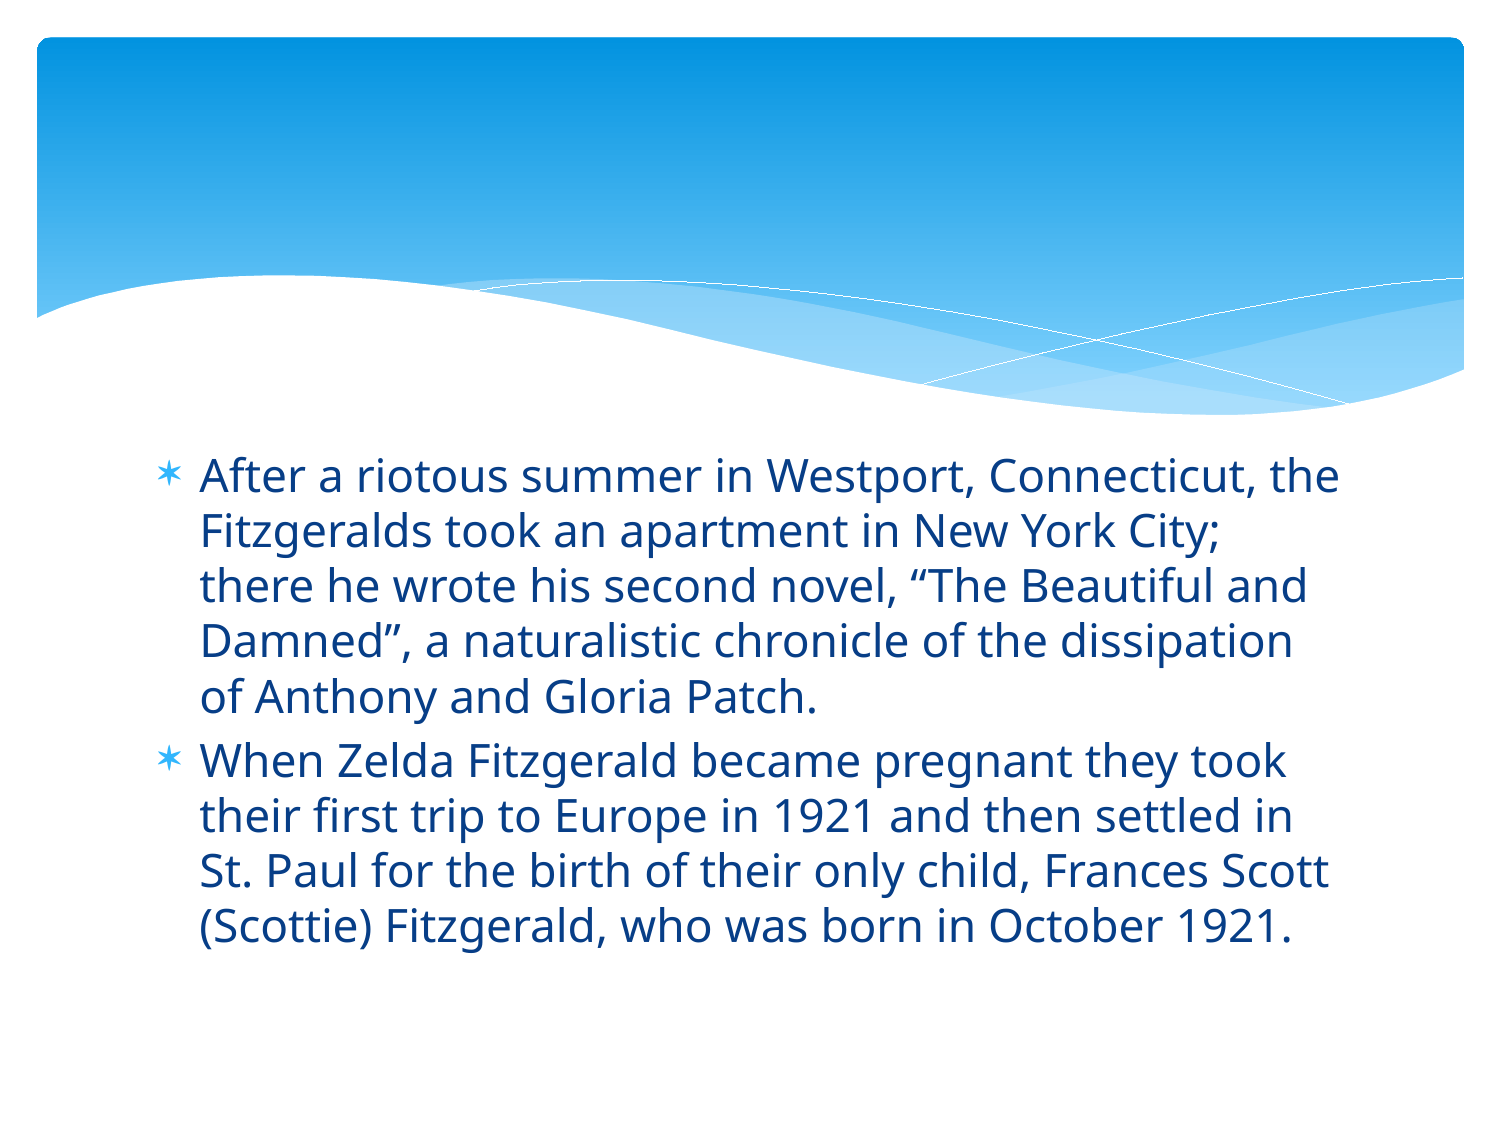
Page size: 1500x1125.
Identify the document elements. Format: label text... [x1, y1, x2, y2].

list After a riotous summer in Westport, Connecticut, the Fitzgeralds took an apartment in New York City; there he wrote his second novel, “The Beautiful and Damned”, a naturalistic chronicle of the dissipation of Anthony and Gloria Patch. When Zelda Fitzgerald became pregnant they took their first trip to Europe in 1921 and then settled in St. Paul for the birth of their only child, Frances Scott (Scottie) Fitzgerald, who was born in October 1921. [143, 438, 1359, 1005]
